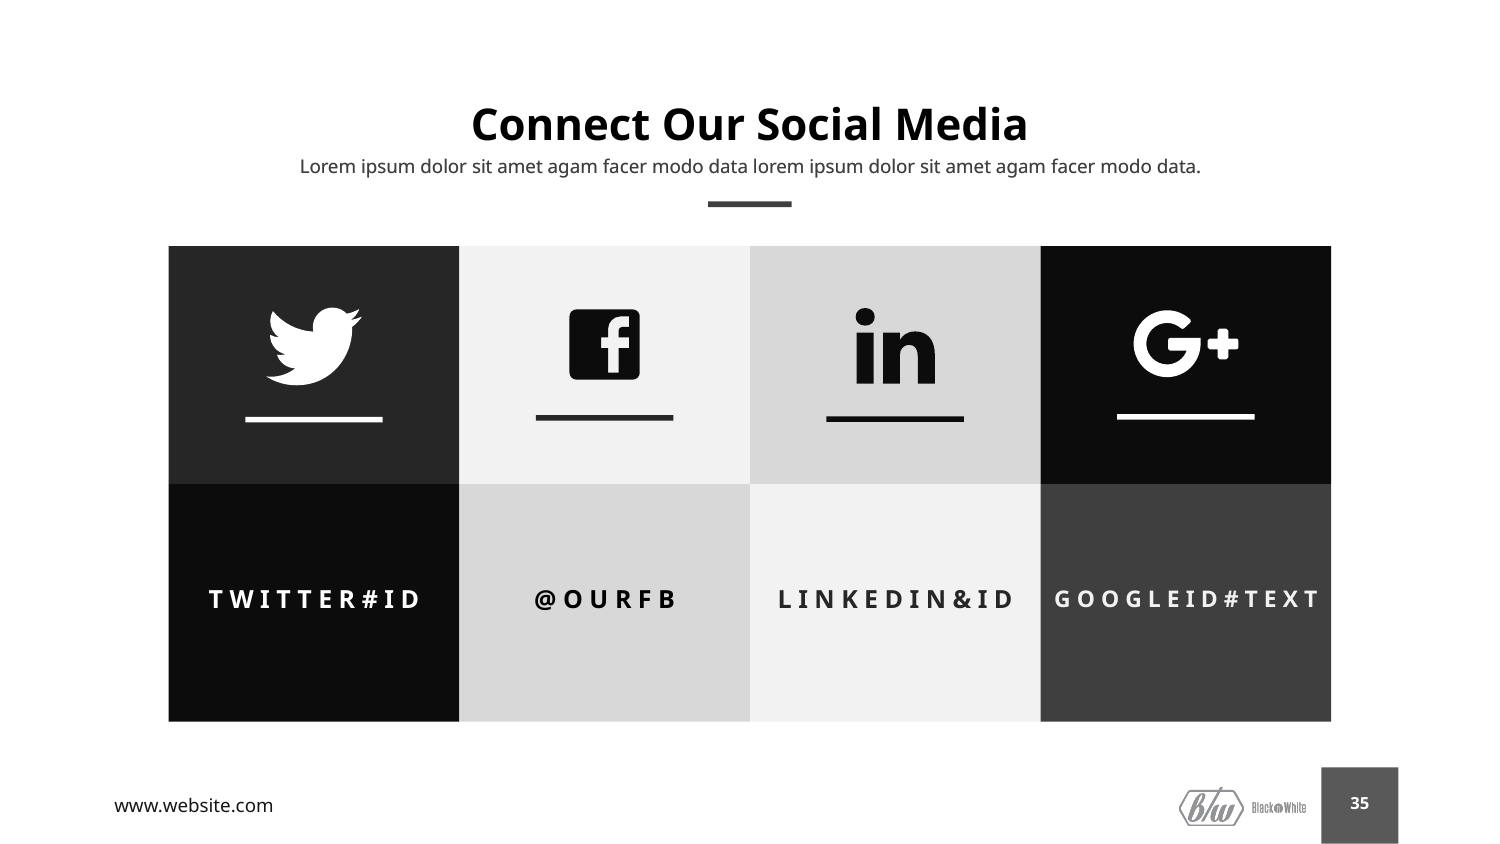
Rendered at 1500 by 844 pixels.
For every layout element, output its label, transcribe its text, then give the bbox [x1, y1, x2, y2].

text_box [168, 484, 459, 722]
text_box @ O U R F B [522, 580, 688, 625]
text_box [459, 484, 750, 722]
text_box [459, 246, 750, 484]
slide_number www.website.com [103, 782, 293, 827]
text_box [750, 246, 1040, 484]
text_box [103, 88, 1397, 146]
text_box [750, 484, 1040, 722]
text_box [245, 416, 383, 423]
text_box [266, 307, 362, 386]
text_box [1040, 629, 1332, 722]
text_box [168, 246, 459, 484]
text_box T W I T T E R # I D [189, 579, 439, 626]
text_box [1116, 310, 1255, 420]
text_box Lorem ipsum dolor sit amet agam facer modo data lorem ipsum dolor sit amet agam facer modo data. [103, 146, 1397, 189]
text_box [1040, 484, 1332, 577]
text_box G O O G L E I D # T E X T [1040, 577, 1332, 629]
picture [1179, 786, 1306, 826]
text_box [1040, 246, 1332, 484]
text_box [826, 307, 965, 423]
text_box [535, 309, 674, 421]
text_box [708, 201, 792, 208]
text_box L I N K E D I N & I D [770, 577, 1020, 629]
